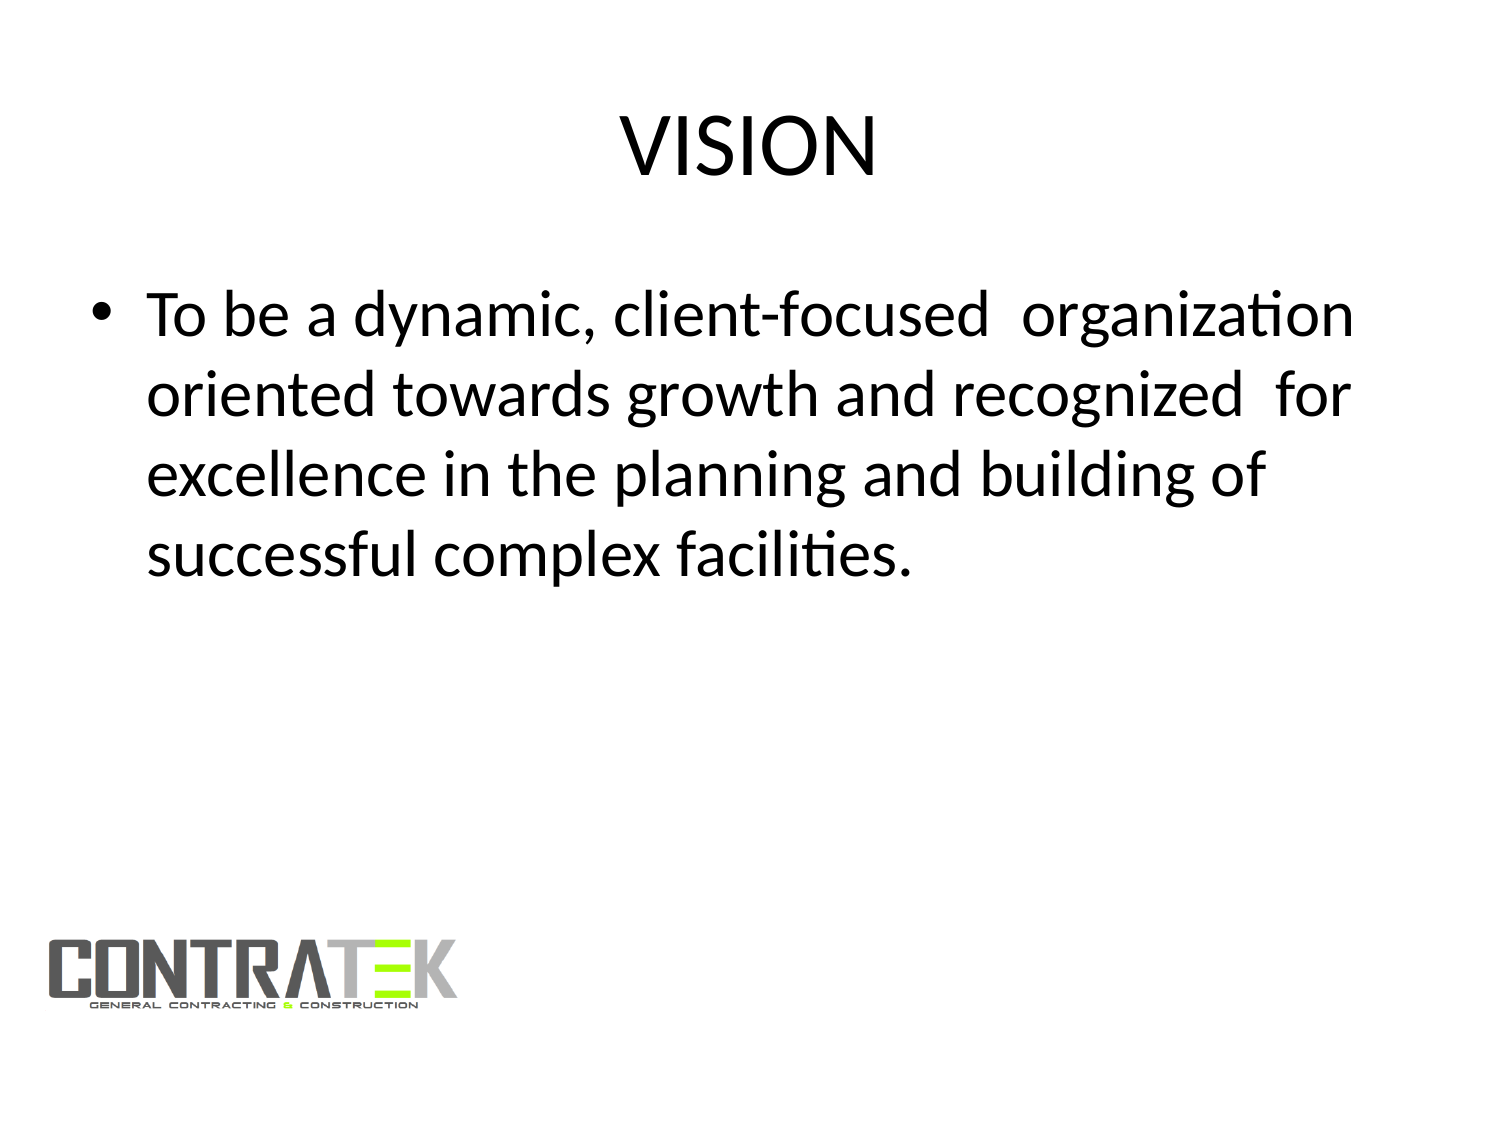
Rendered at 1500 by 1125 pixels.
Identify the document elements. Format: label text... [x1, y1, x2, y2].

list To be a dynamic, client-focused organization oriented towards growth and recognized for excellence in the planning and building of successful complex facilities. [75, 262, 1425, 1005]
picture [0, 935, 576, 1125]
title VISION [75, 45, 1425, 233]
